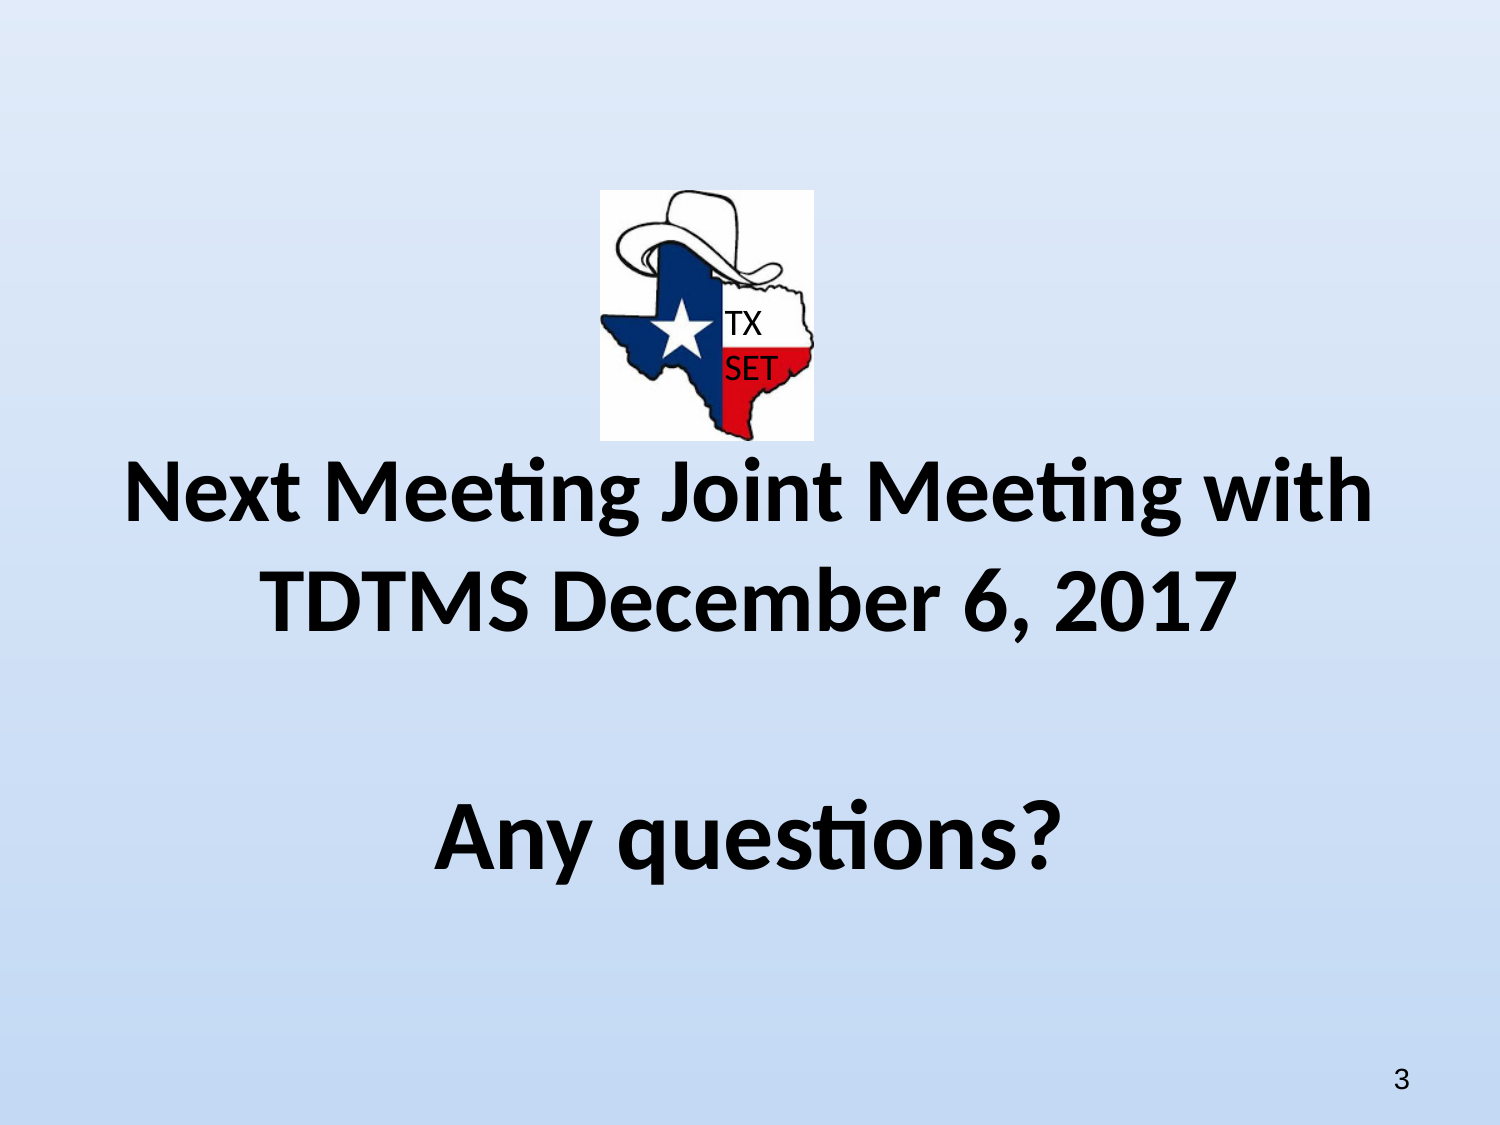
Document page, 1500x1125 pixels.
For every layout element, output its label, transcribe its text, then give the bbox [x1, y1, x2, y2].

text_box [599, 190, 814, 441]
title Next Meeting Joint Meeting with TDTMS December 6, 2017 Any questions? [75, 99, 1425, 1100]
